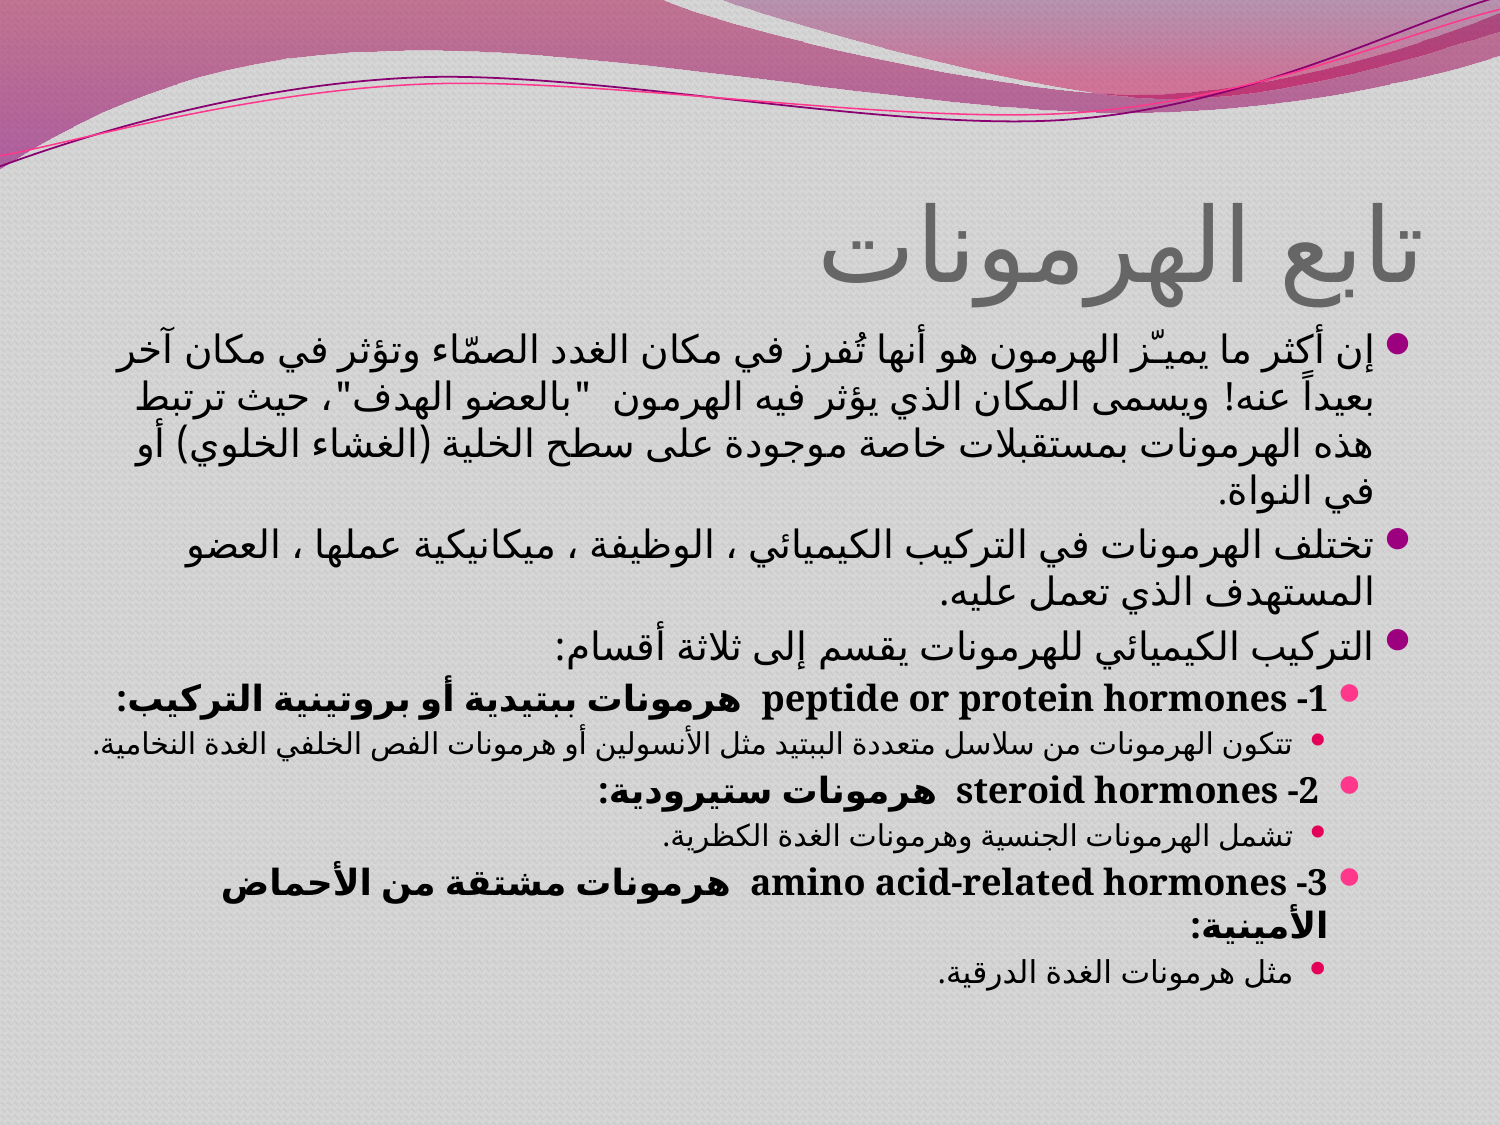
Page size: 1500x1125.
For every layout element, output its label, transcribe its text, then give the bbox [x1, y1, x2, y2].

list إن أكثر ما يميـّز الهرمون هو أنها تُفرز في مكان الغدد الصمّاء وتؤثر في مكان آخر بعيداً عنه! ويسمى المكان الذي يؤثر فيه الهرمون "بالعضو الهدف"، حيث ترتبط هذه الهرمونات بمستقبلات خاصة موجودة على سطح الخلية (الغشاء الخلوي) أو في النواة. تختلف الهرمونات في التركيب الكيميائي ، الوظيفة ، ميكانيكية عملها ، العضو المستهدف الذي تعمل عليه. التركيب الكيميائي للهرمونات يقسم إلى ثلاثة أقسام: peptide or protein hormones -1 هرمونات ببتیدیة أو بروتینیة التركیب: تتكون الهرمونات من سلاسل متعددة الببتيد مثل الأنسولين أو هرمونات الفص الخلفي الغدة النخامية. steroid hormones -2 هرمونات ستیرودیة: تشمل الهرمونات الجنسية وهرمونات الغدة الكظرية. amino acid-related hormones -3 هرمونات مشتقة من الأحماض الأمینیة: مثل هرمونات الغدة الدرقية. [75, 317, 1425, 1038]
title تابع الهرمونات [75, 115, 1425, 303]
